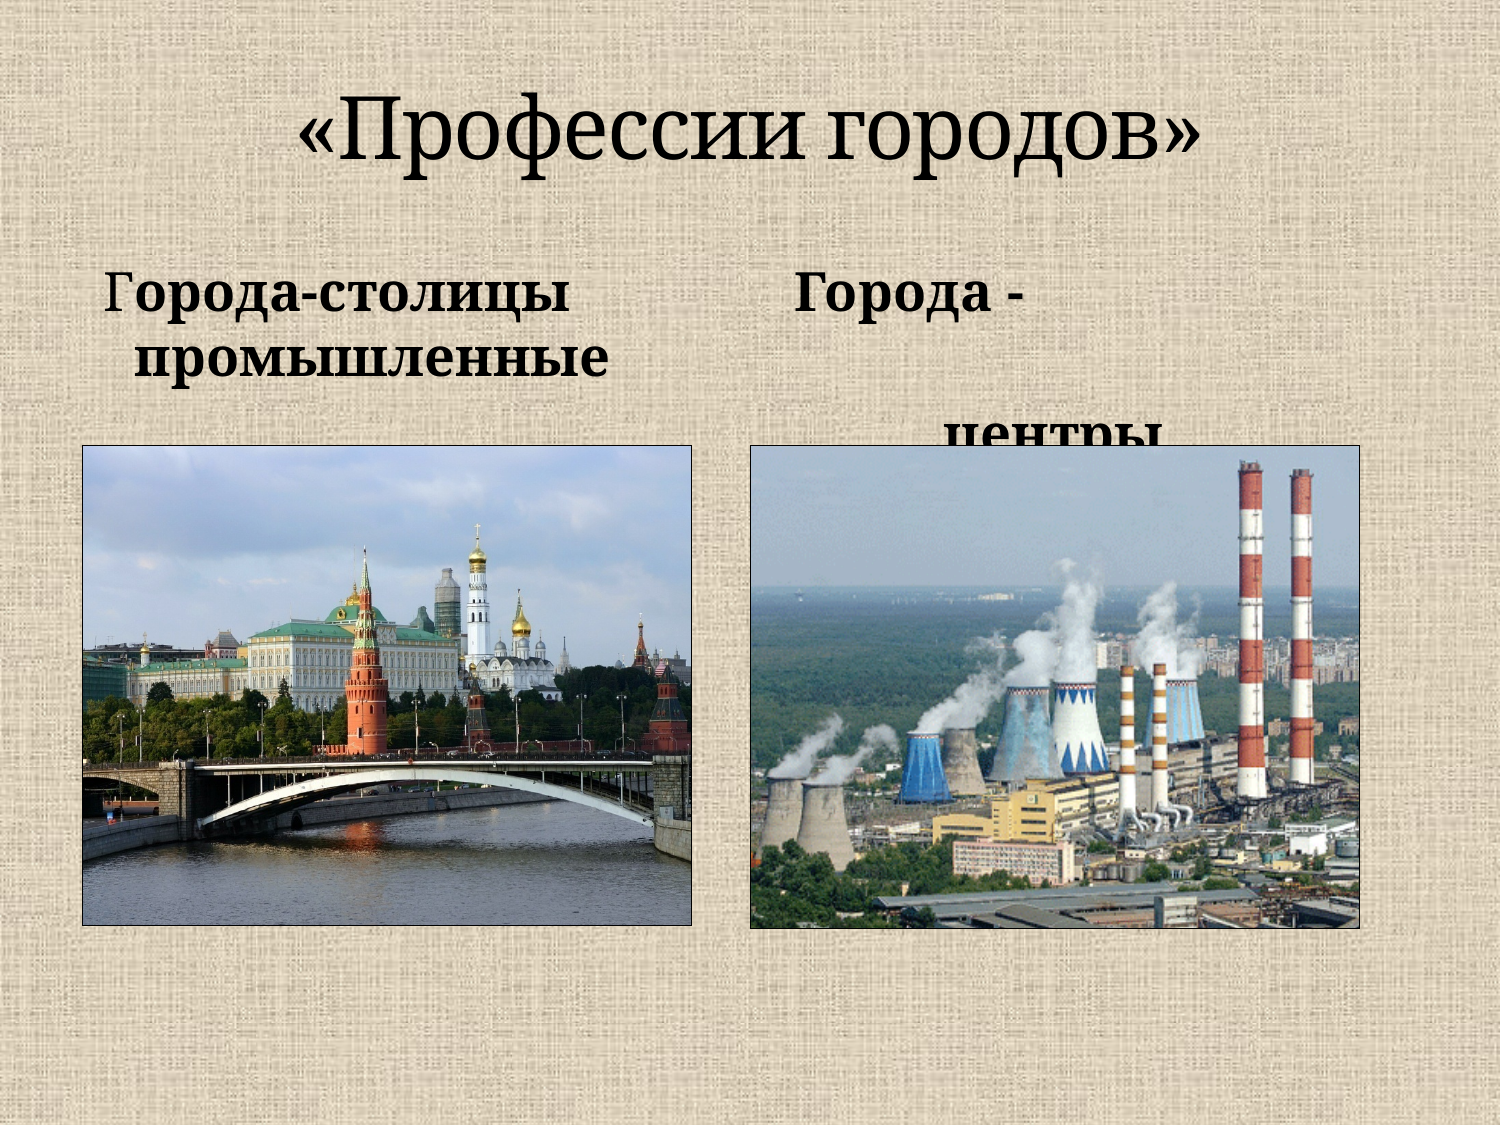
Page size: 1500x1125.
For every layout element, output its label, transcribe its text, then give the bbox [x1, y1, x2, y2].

picture [0, 0, 1500, 1125]
title «Профессии городов» [74, 24, 1425, 225]
list Города-столицы Города - промышленные центры [75, 249, 1425, 1000]
